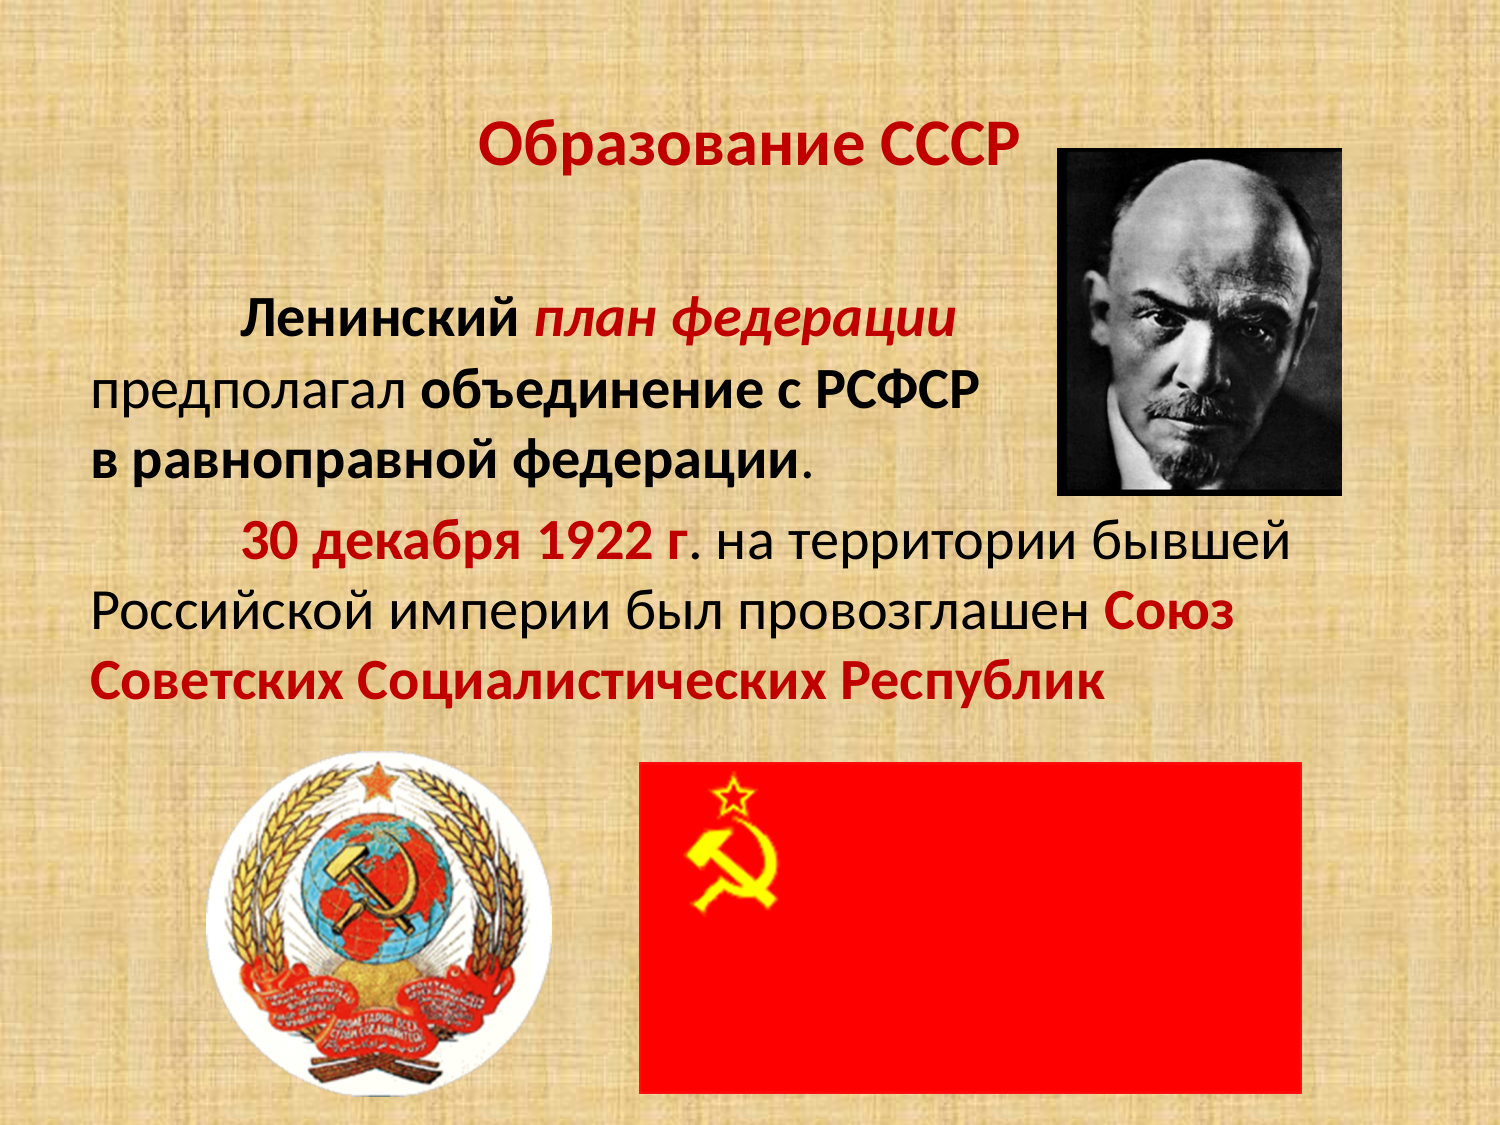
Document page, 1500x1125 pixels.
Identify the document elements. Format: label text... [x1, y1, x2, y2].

title Образование СССР [75, 45, 1425, 233]
picture [0, 0, 1500, 1125]
list Ленинский план федерации предполагал объединение с РСФСР в равноправной федерации. 30 декабря 1922 г. на территории бывшей Российской империи был провозглашен Союз Советских Социалистических Республик [75, 262, 1425, 1005]
